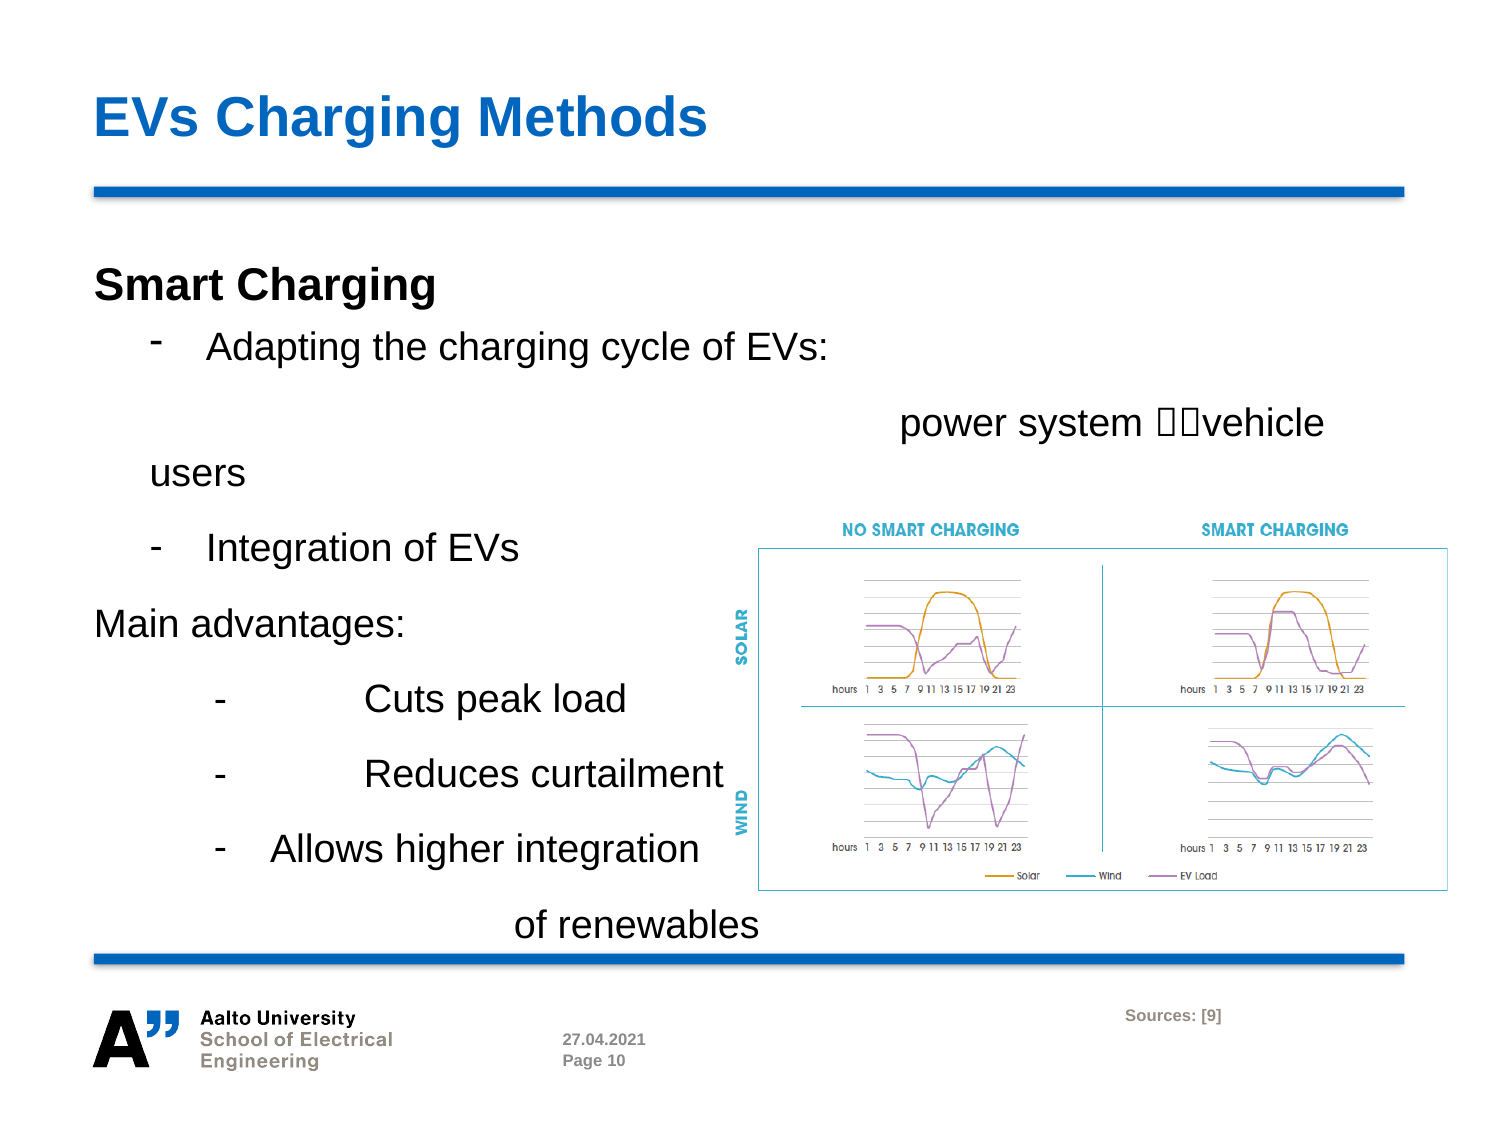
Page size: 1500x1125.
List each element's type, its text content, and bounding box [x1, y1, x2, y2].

picture [724, 516, 1468, 898]
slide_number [562, 1029, 816, 1050]
slide_number Page 10 [562, 1050, 816, 1071]
title EVs Charging Methods [93, 80, 1369, 228]
picture [35, 953, 449, 1125]
list Smart Charging Adapting the charging cycle of EVs: power system vehicle users Integration of EVs Main advantages: - Cuts peak load - Reduces curtailment Allows higher integration of renewables [93, 228, 1369, 960]
list Sources: [9] [1125, 1008, 1405, 1071]
